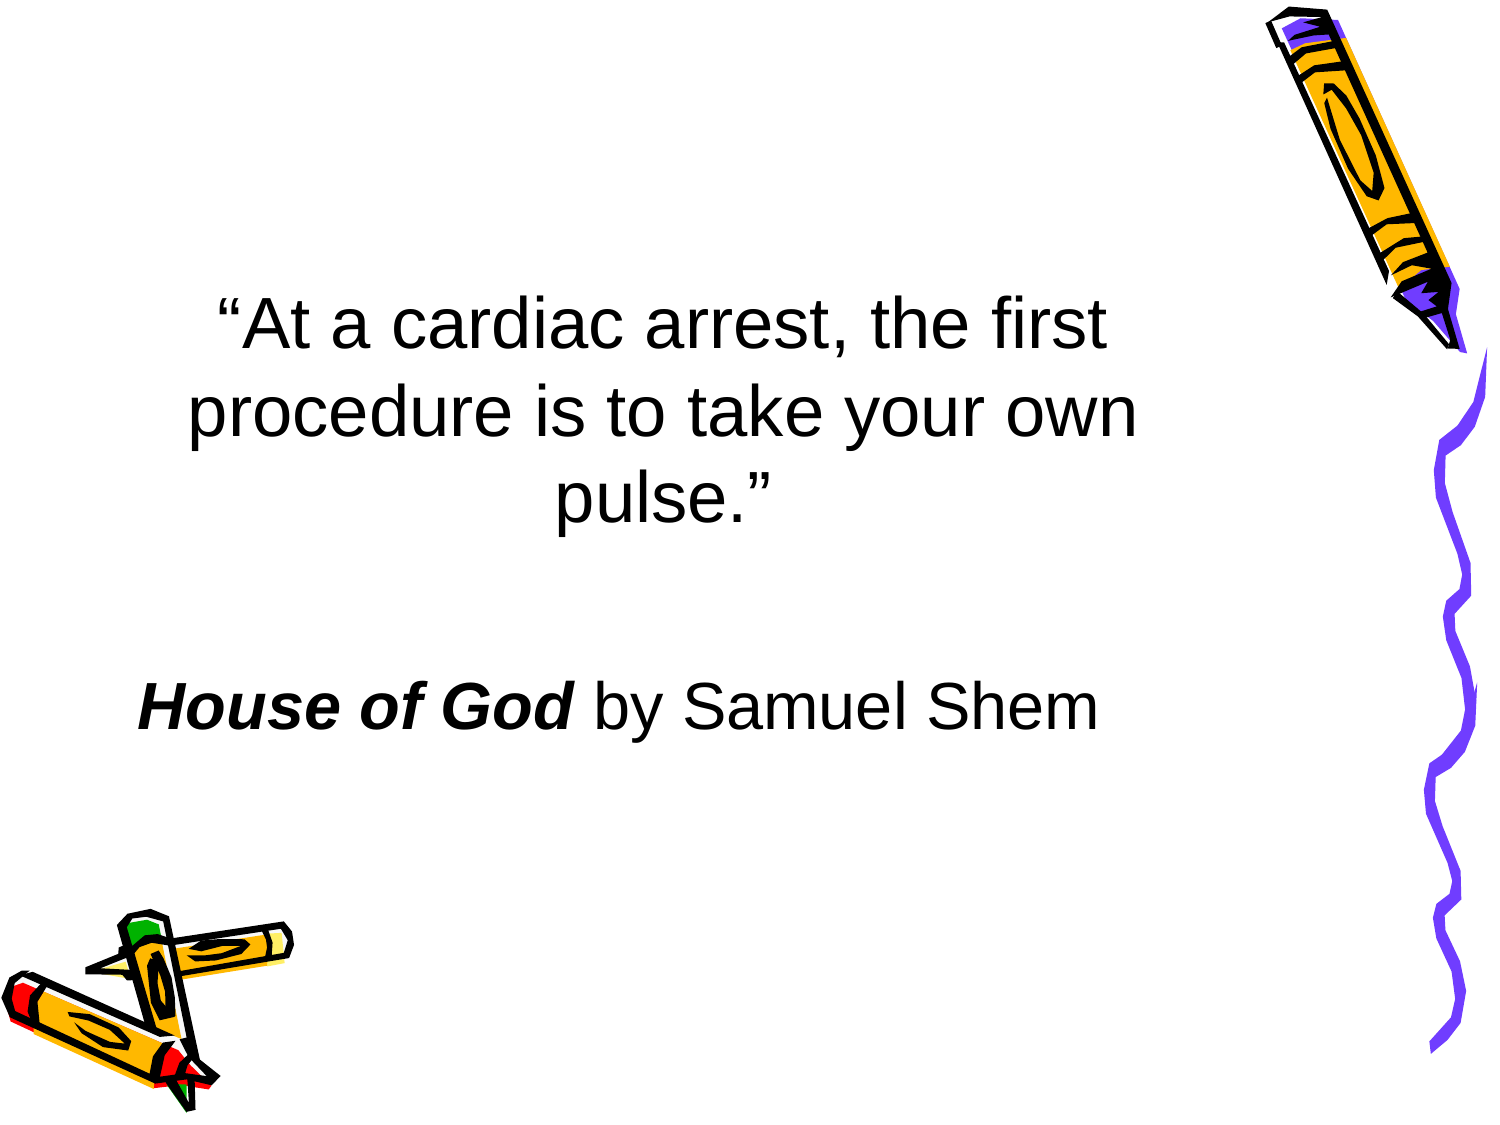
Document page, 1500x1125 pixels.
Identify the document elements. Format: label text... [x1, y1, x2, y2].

title “At a cardiac arrest, the first procedure is to take your own pulse.” [99, 274, 1228, 538]
list House of God by Samuel Shem [136, 661, 1413, 910]
